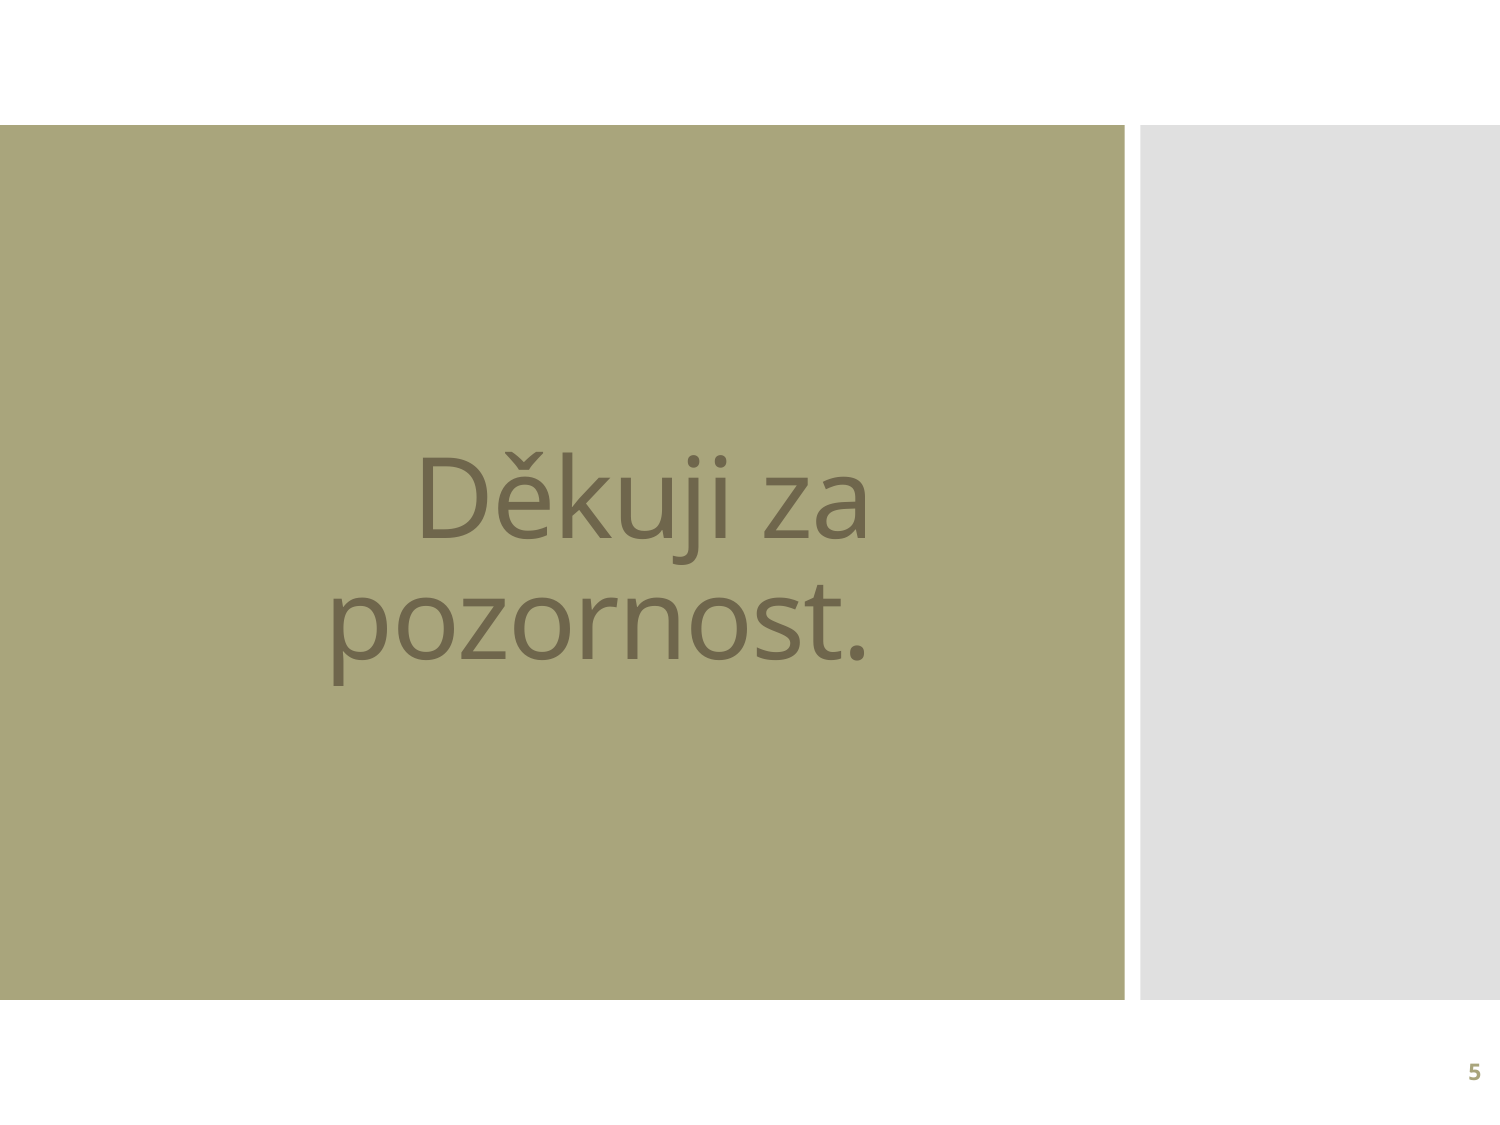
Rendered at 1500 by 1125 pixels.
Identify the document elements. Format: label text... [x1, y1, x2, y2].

title Děkuji za pozornost. [209, 273, 888, 851]
slide_number 5 [1308, 1042, 1497, 1103]
